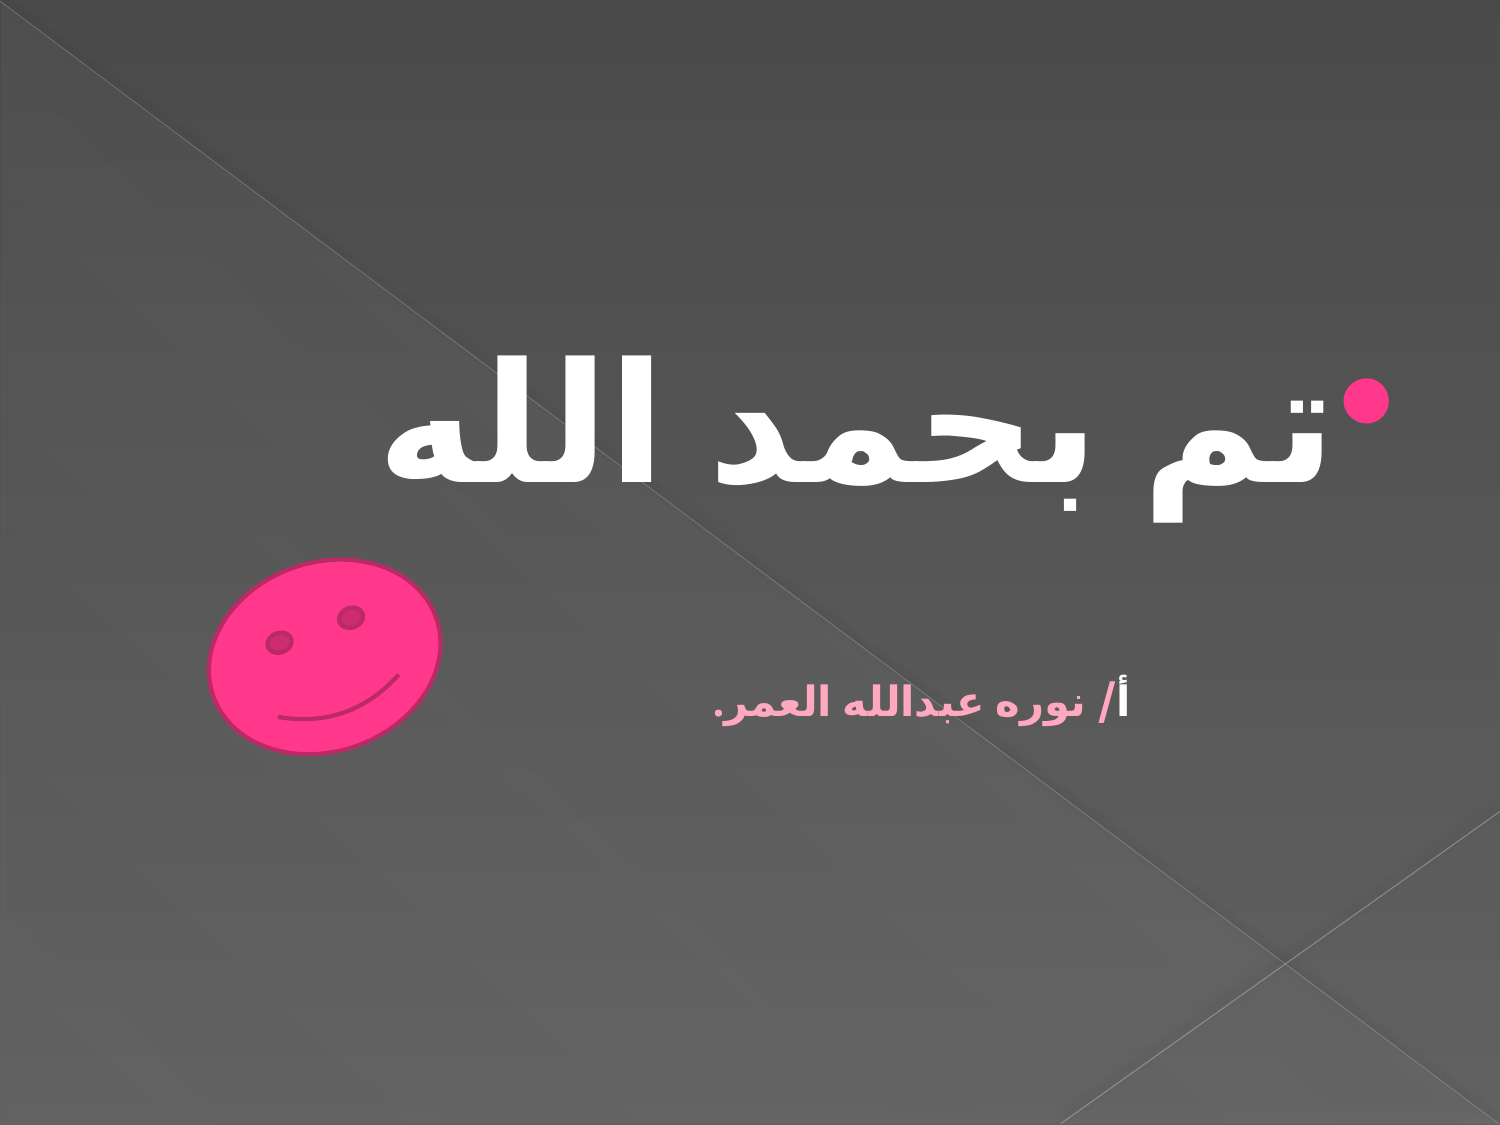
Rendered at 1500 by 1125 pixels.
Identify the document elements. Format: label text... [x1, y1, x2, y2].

text_box [206, 557, 443, 757]
list تم بحمد الله أ/ نوره عبدالله العمر. [75, 308, 1425, 1059]
